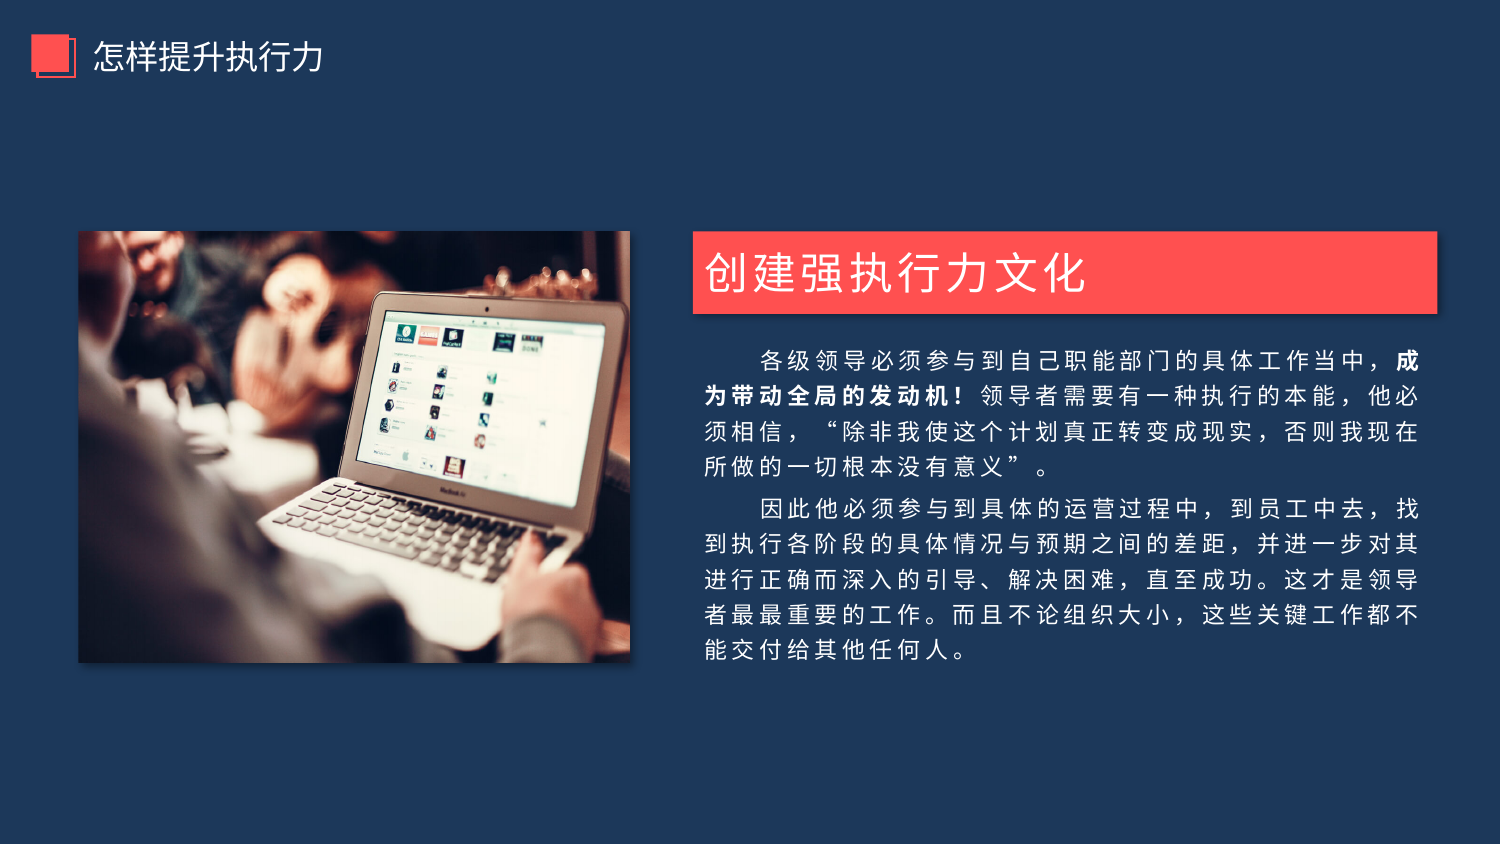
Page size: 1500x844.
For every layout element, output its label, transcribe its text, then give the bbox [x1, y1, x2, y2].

text_box 各级领导必须参与到自己职能部门的具体工作当中，成为带动全局的发动机！领导者需要有一种执行的本能，他必须相信，“除非我使这个计划真正转变成现实，否则我现在所做的一切根本没有意义”。 [692, 333, 1438, 486]
text_box 创建强执行力文化 [692, 240, 1126, 305]
text_box 因此他必须参与到具体的运营过程中，到员工中去，找到执行各阶段的具体情况与预期之间的差距，并进一步对其进行正确而深入的引导、解决困难，直至成功。这才是领导者最最重要的工作。而且不论组织大小，这些关键工作都不能交付给其他任何人。 [692, 486, 1438, 669]
text_box [77, 230, 631, 664]
text_box [692, 230, 1438, 315]
